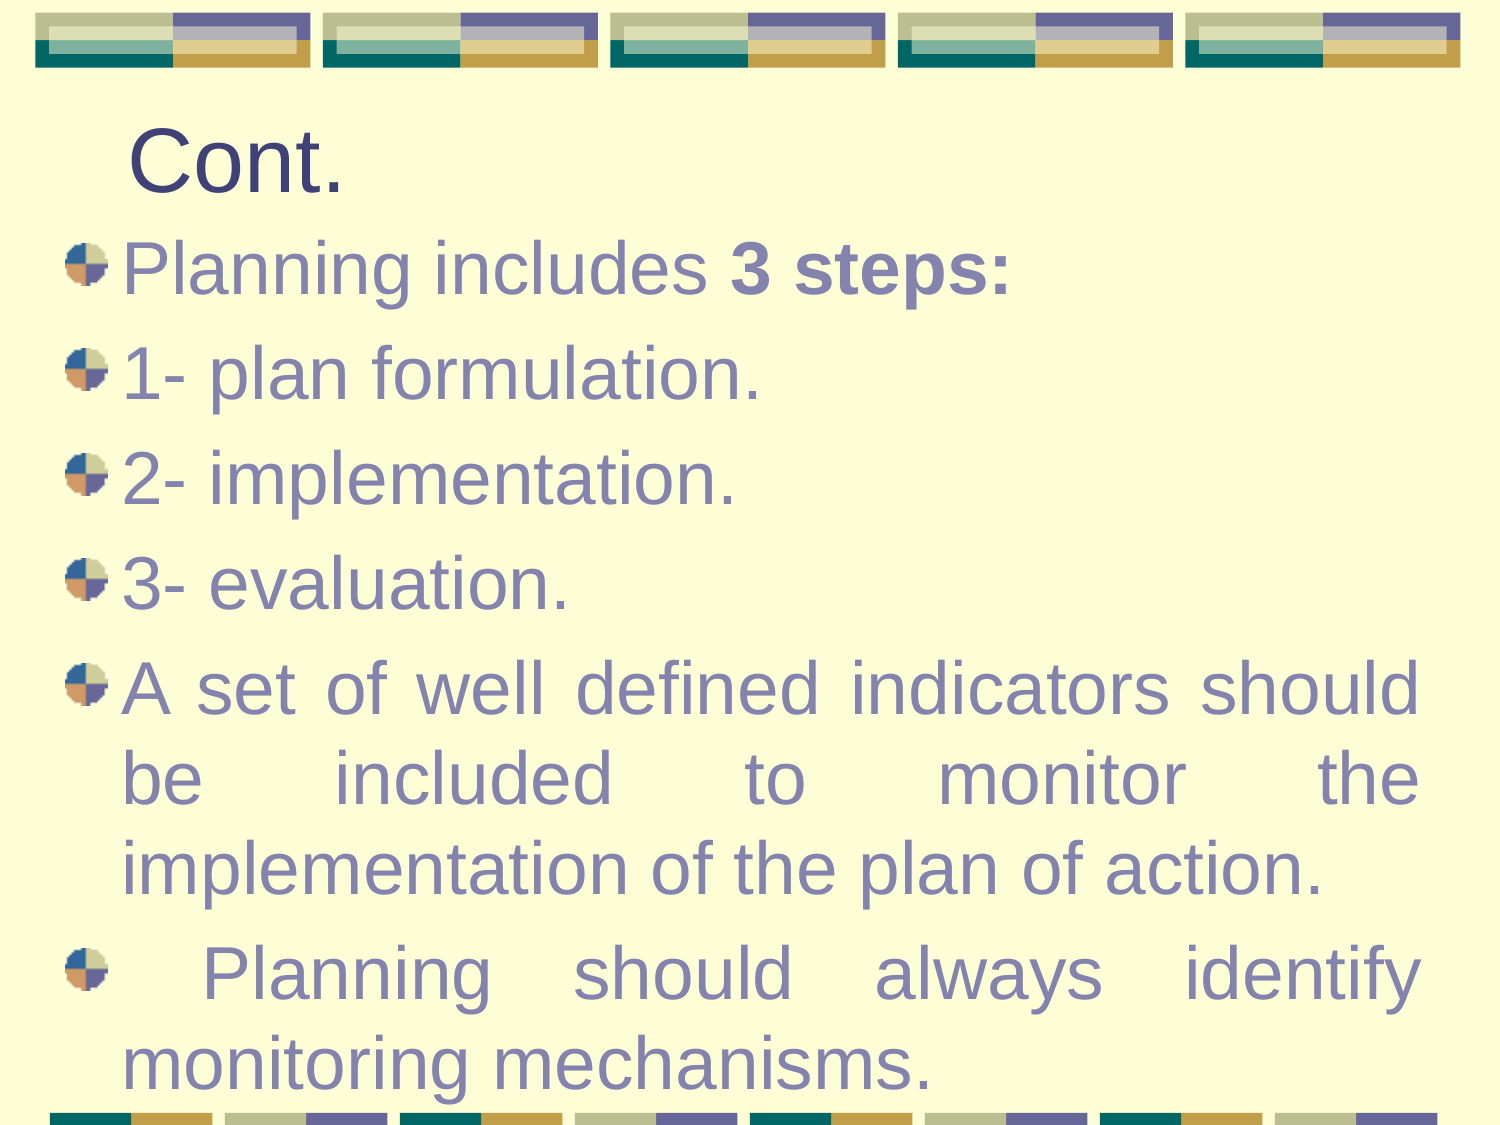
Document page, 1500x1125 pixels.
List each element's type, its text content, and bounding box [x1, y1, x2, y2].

picture [65, 948, 108, 991]
picture [65, 348, 108, 391]
picture [65, 453, 108, 496]
picture [65, 663, 108, 706]
picture [65, 243, 108, 286]
picture [65, 558, 108, 601]
list Planning includes 3 steps: 1- plan formulation. 2- implementation. 3- evaluation. A set of well defined indicators should be included to monitor the implementation of the plan of action. Planning should always identify monitoring mechanisms. [49, 212, 1438, 1125]
title Cont. [112, 99, 1388, 212]
